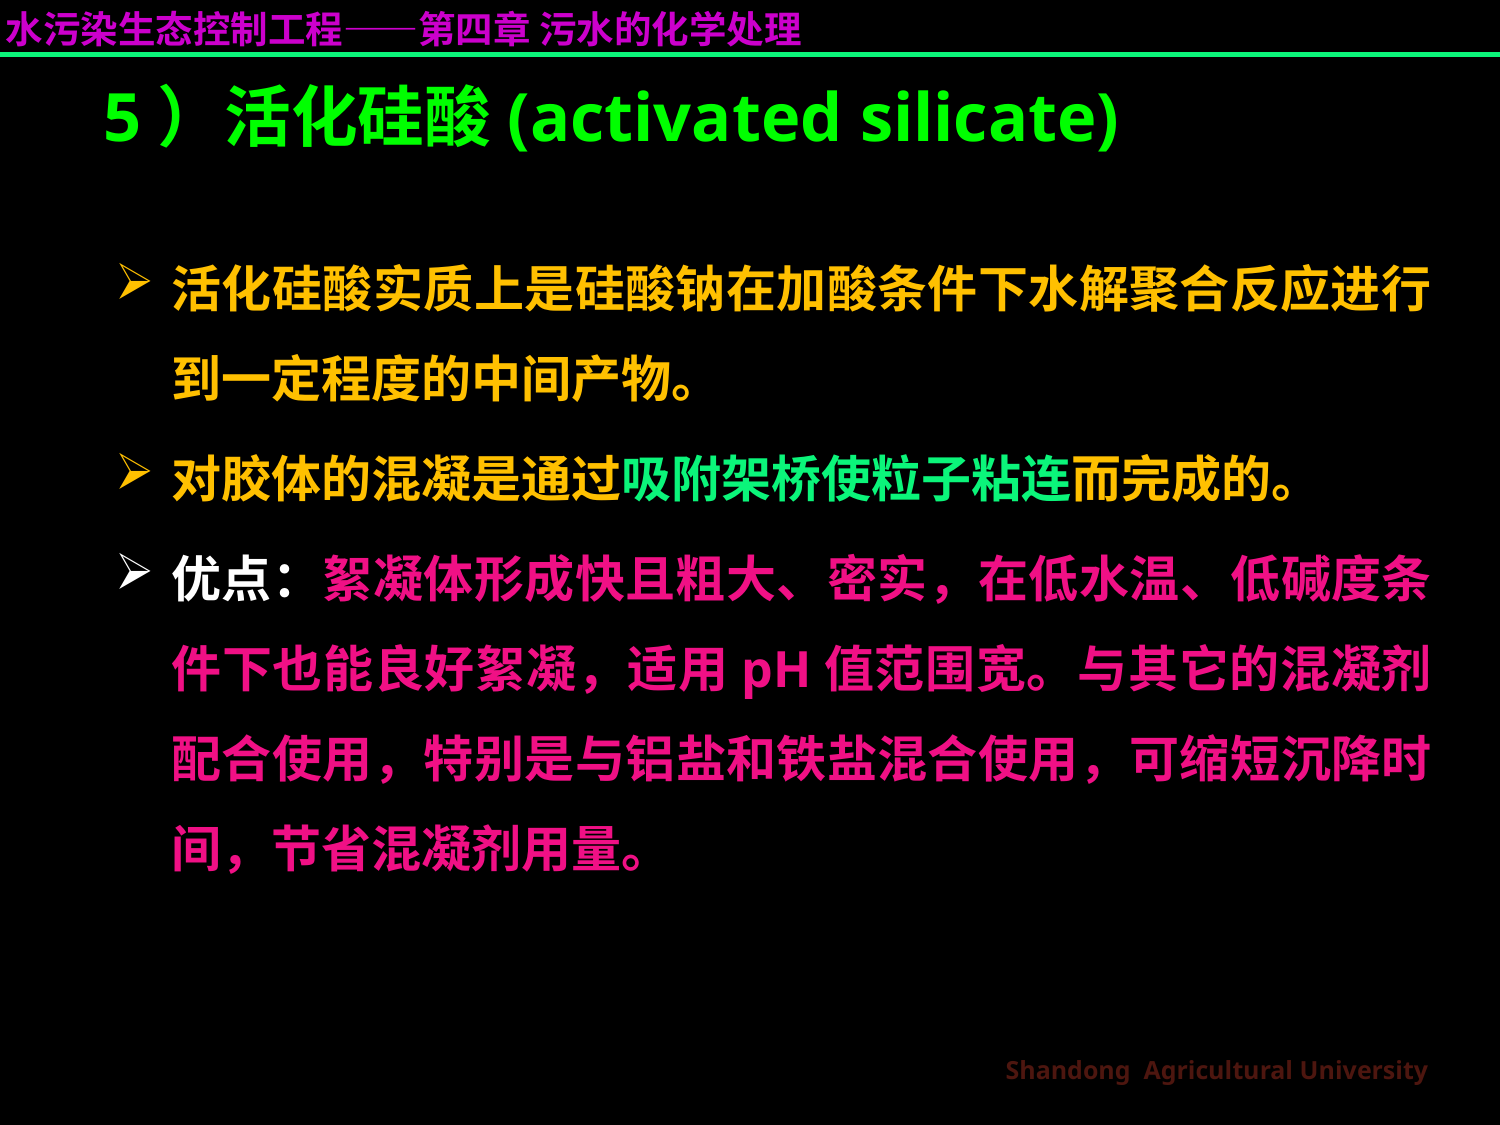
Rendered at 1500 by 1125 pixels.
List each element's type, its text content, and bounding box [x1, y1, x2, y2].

list 活化硅酸实质上是硅酸钠在加酸条件下水解聚合反应进行到一定程度的中间产物。 对胶体的混凝是通过吸附架桥使粒子粘连而完成的。 优点：絮凝体形成快且粗大、密实，在低水温、低碱度条件下也能良好絮凝，适用pH值范围宽。与其它的混凝剂配合使用，特别是与铝盐和铁盐混合使用，可缩短沉降时间，节省混凝剂用量。 [100, 220, 1447, 995]
title 5）活化硅酸(activated silicate) [88, 42, 1441, 187]
